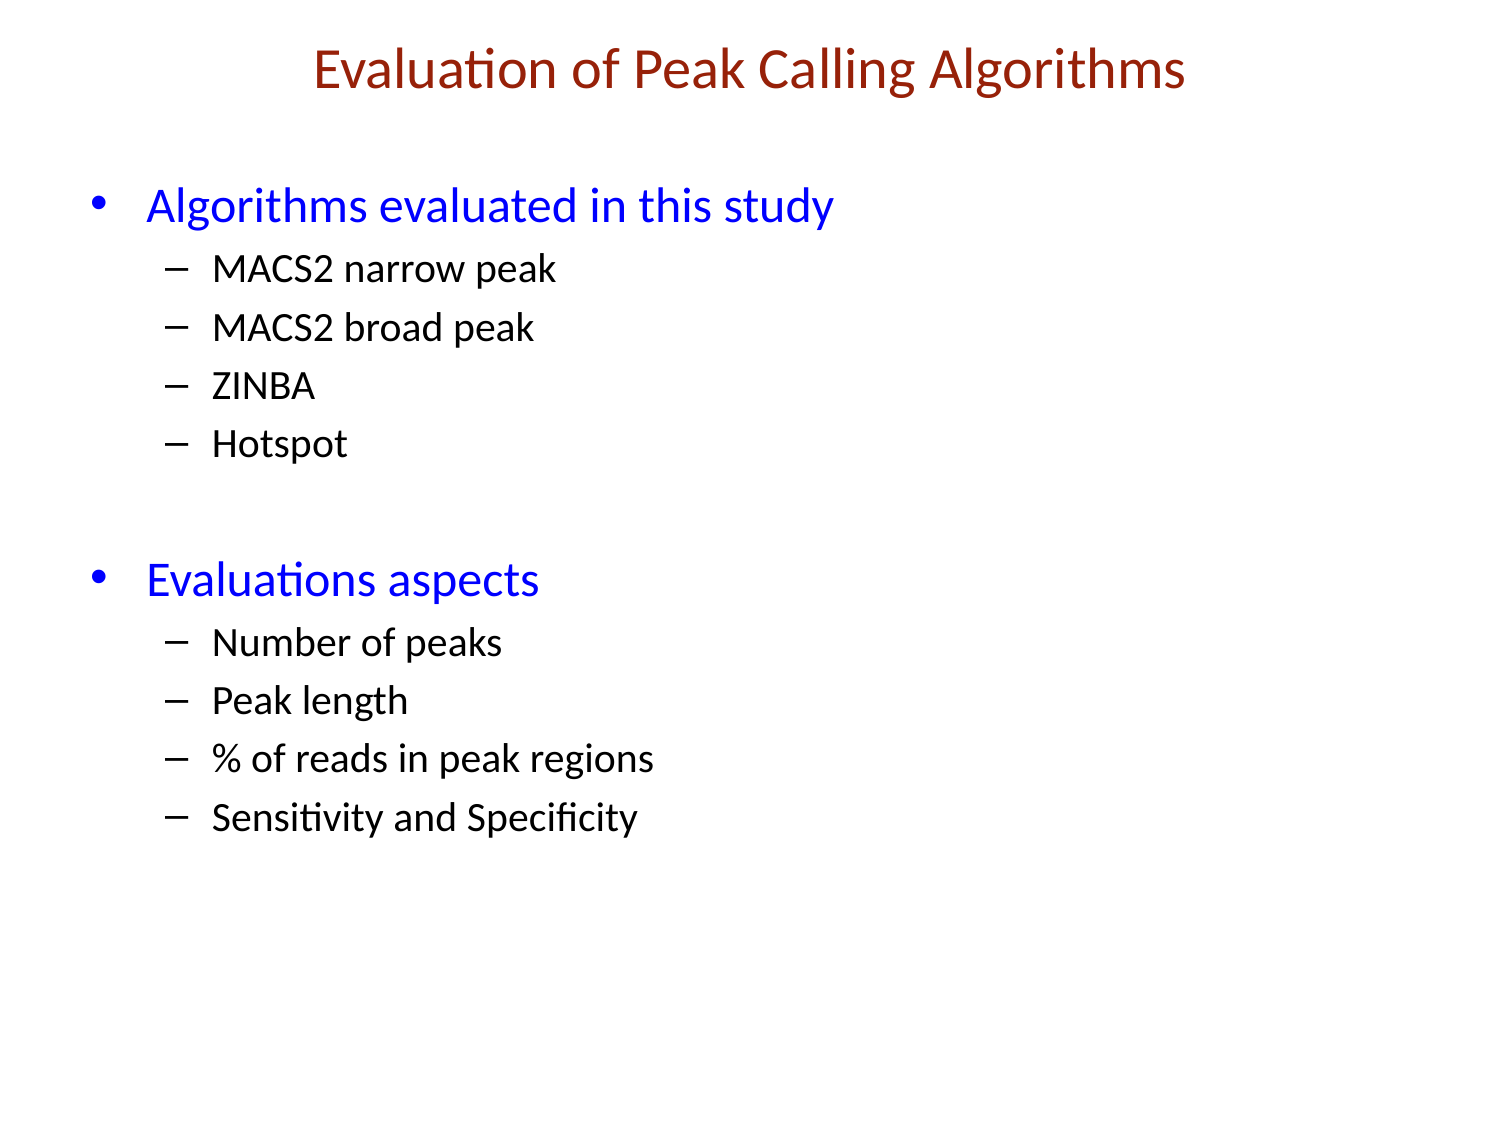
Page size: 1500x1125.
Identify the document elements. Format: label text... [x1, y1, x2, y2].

title Evaluation of Peak Calling Algorithms [75, 9, 1425, 121]
list Algorithms evaluated in this study MACS2 narrow peak MACS2 broad peak ZINBA Hotspot Evaluations aspects Number of peaks Peak length % of reads in peak regions Sensitivity and Specificity [75, 165, 1425, 1040]
